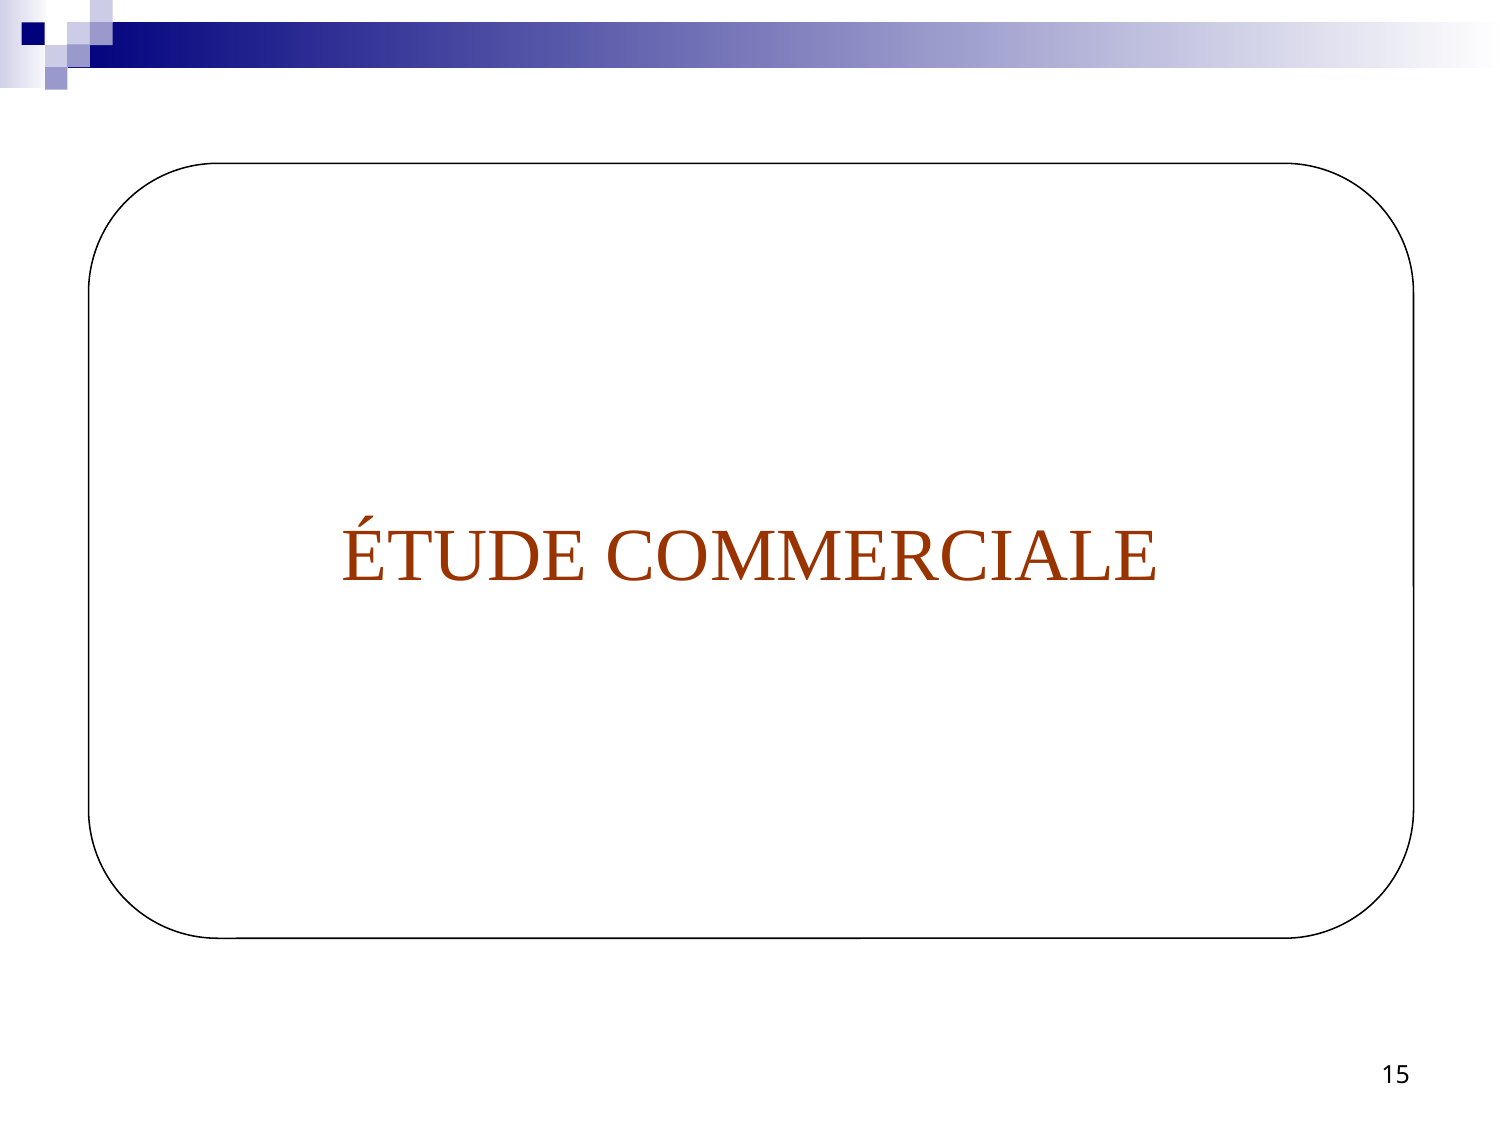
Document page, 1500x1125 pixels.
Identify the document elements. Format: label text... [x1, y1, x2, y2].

text_box ÉTUDE COMMERCIALE [88, 163, 1414, 939]
slide_number 15 [1074, 1025, 1425, 1100]
